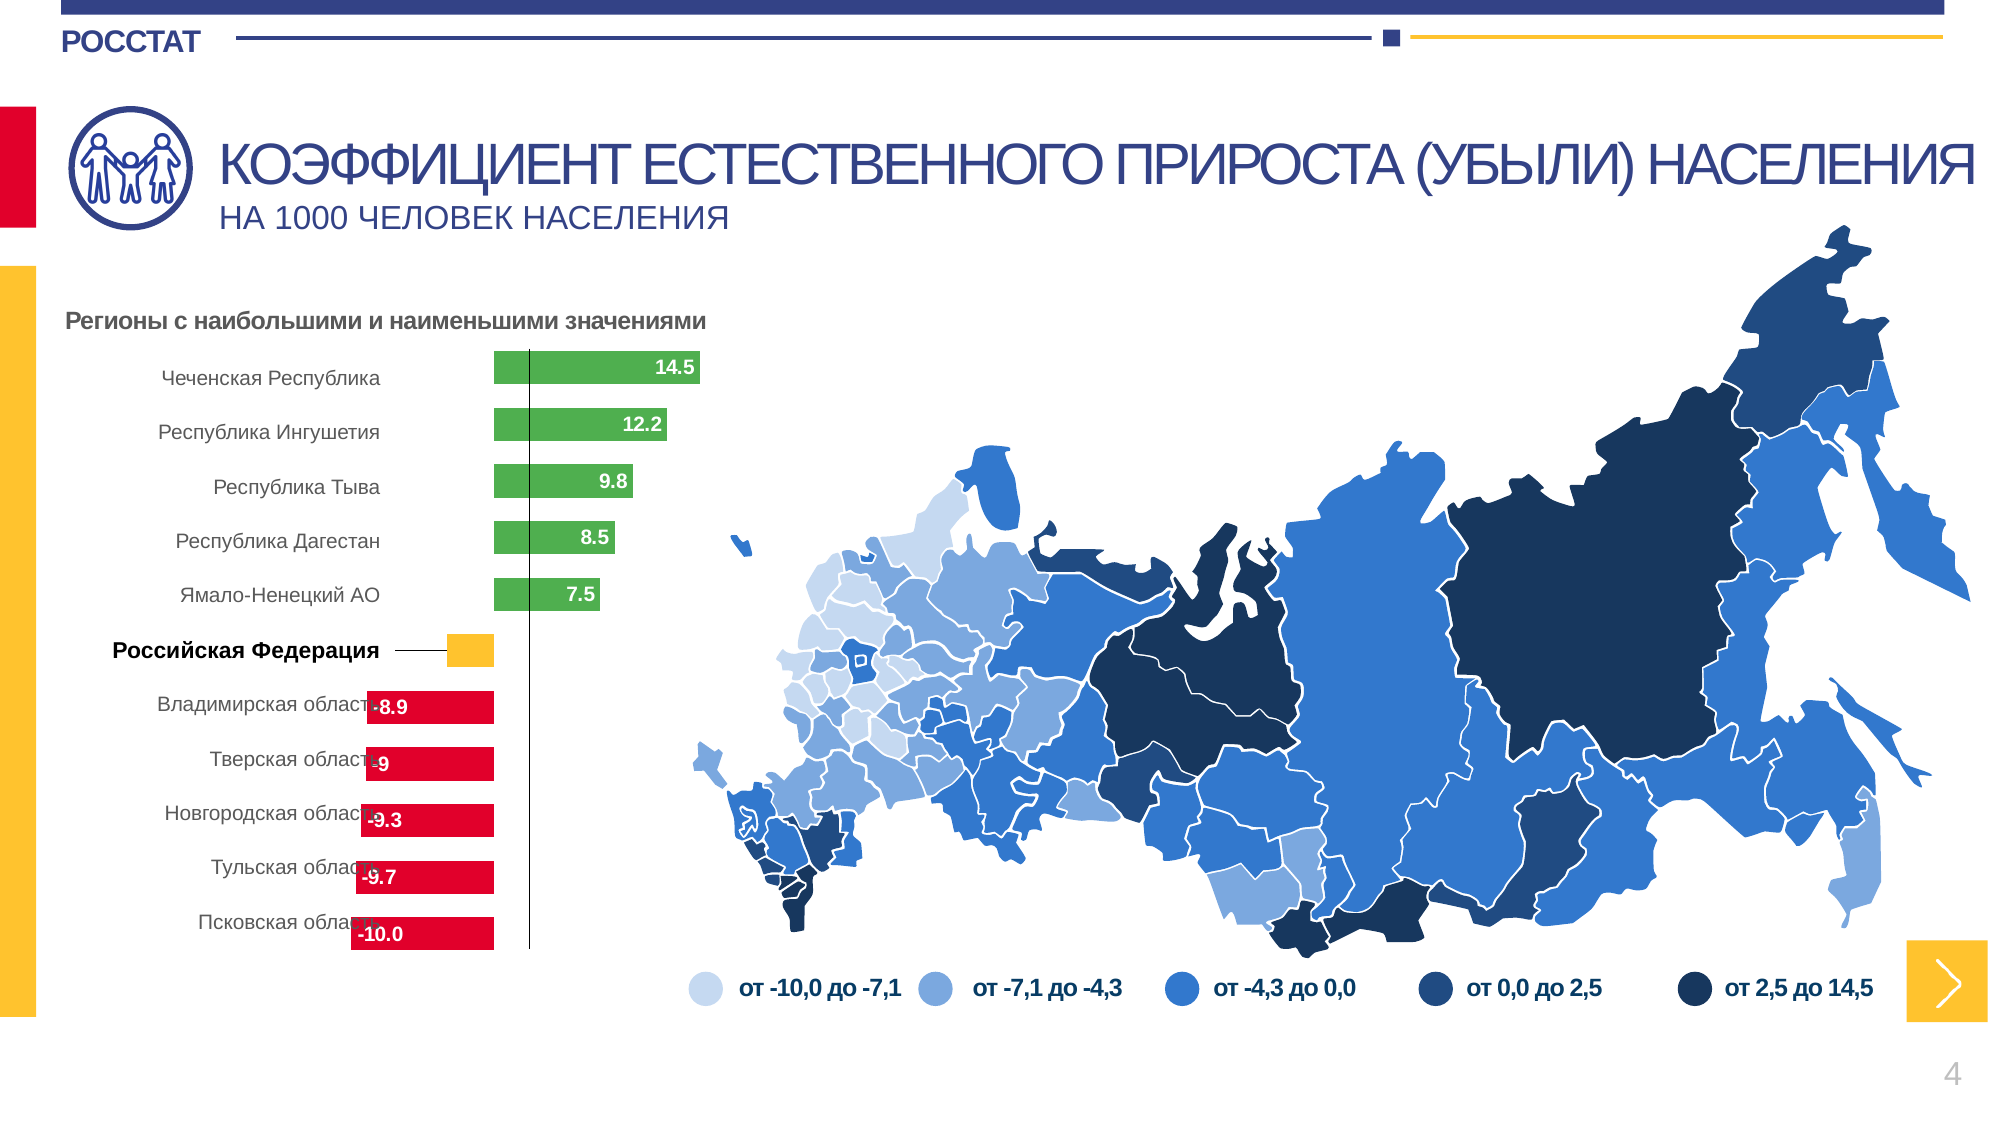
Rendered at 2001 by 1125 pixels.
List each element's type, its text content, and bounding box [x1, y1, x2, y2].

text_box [1165, 963, 1373, 1010]
table_cell Республика Дагестан [39, 513, 269, 568]
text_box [71, 109, 190, 228]
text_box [688, 963, 918, 1010]
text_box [236, 29, 1943, 116]
table_cell Российская Федерация [39, 622, 269, 677]
table_cell Владимирская область [39, 677, 269, 731]
table_cell Республика Ингушетия [39, 405, 269, 459]
table_cell Тверская область [39, 731, 269, 785]
table_cell Ямало-Hенецкий АО [39, 568, 269, 622]
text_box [918, 963, 1139, 1010]
chart [269, 326, 789, 976]
list КОЭФФИЦИЕНТ ЕСТЕСТВЕННОГО ПРИРОСТА (УБЫЛИ) НАСЕЛЕНИЯ НА 1000 ЧЕЛОВЕК НАСЕЛЕНИЯ [204, 117, 2000, 245]
table_cell Тульская область [39, 840, 269, 894]
table_cell Псковская область [39, 894, 269, 948]
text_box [692, 224, 1971, 959]
slide_number 4 [1527, 1042, 1978, 1103]
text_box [1906, 940, 1988, 1023]
text_box Регионы с наибольшими и наименьшими значениями [50, 297, 692, 342]
table_header Чеченская Республика [39, 350, 269, 405]
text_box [1418, 963, 1618, 1010]
table_cell Новгородская область [39, 785, 269, 840]
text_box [1677, 963, 1890, 1010]
table_cell Республика Тыва [39, 459, 269, 513]
